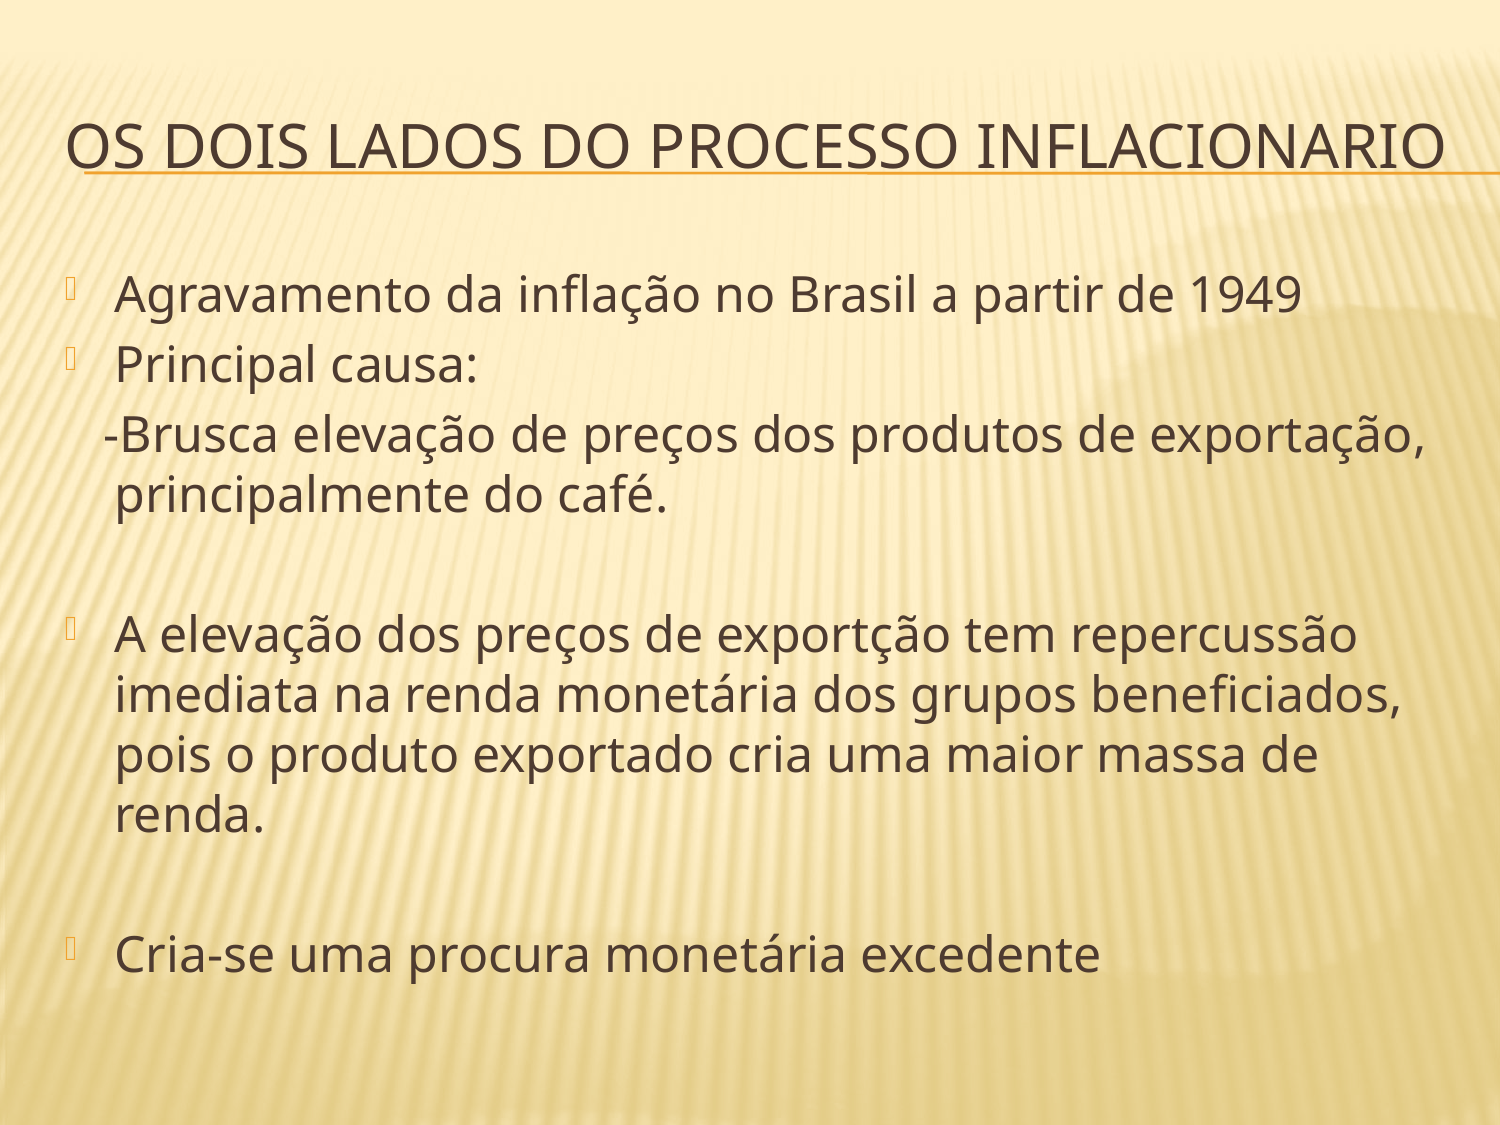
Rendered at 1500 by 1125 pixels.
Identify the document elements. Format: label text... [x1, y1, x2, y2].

list Agravamento da inflação no Brasil a partir de 1949 Principal causa: -Brusca elevação de preços dos produtos de exportação, principalmente do café. A elevação dos preços de exportção tem repercussão imediata na renda monetária dos grupos beneficiados, pois o produto exportado cria uma maior massa de renda. Cria-se uma procura monetária excedente [50, 254, 1475, 998]
title OS DOIS LADOS DO PROCESSO INFLACIONARIO [50, 75, 1475, 213]
